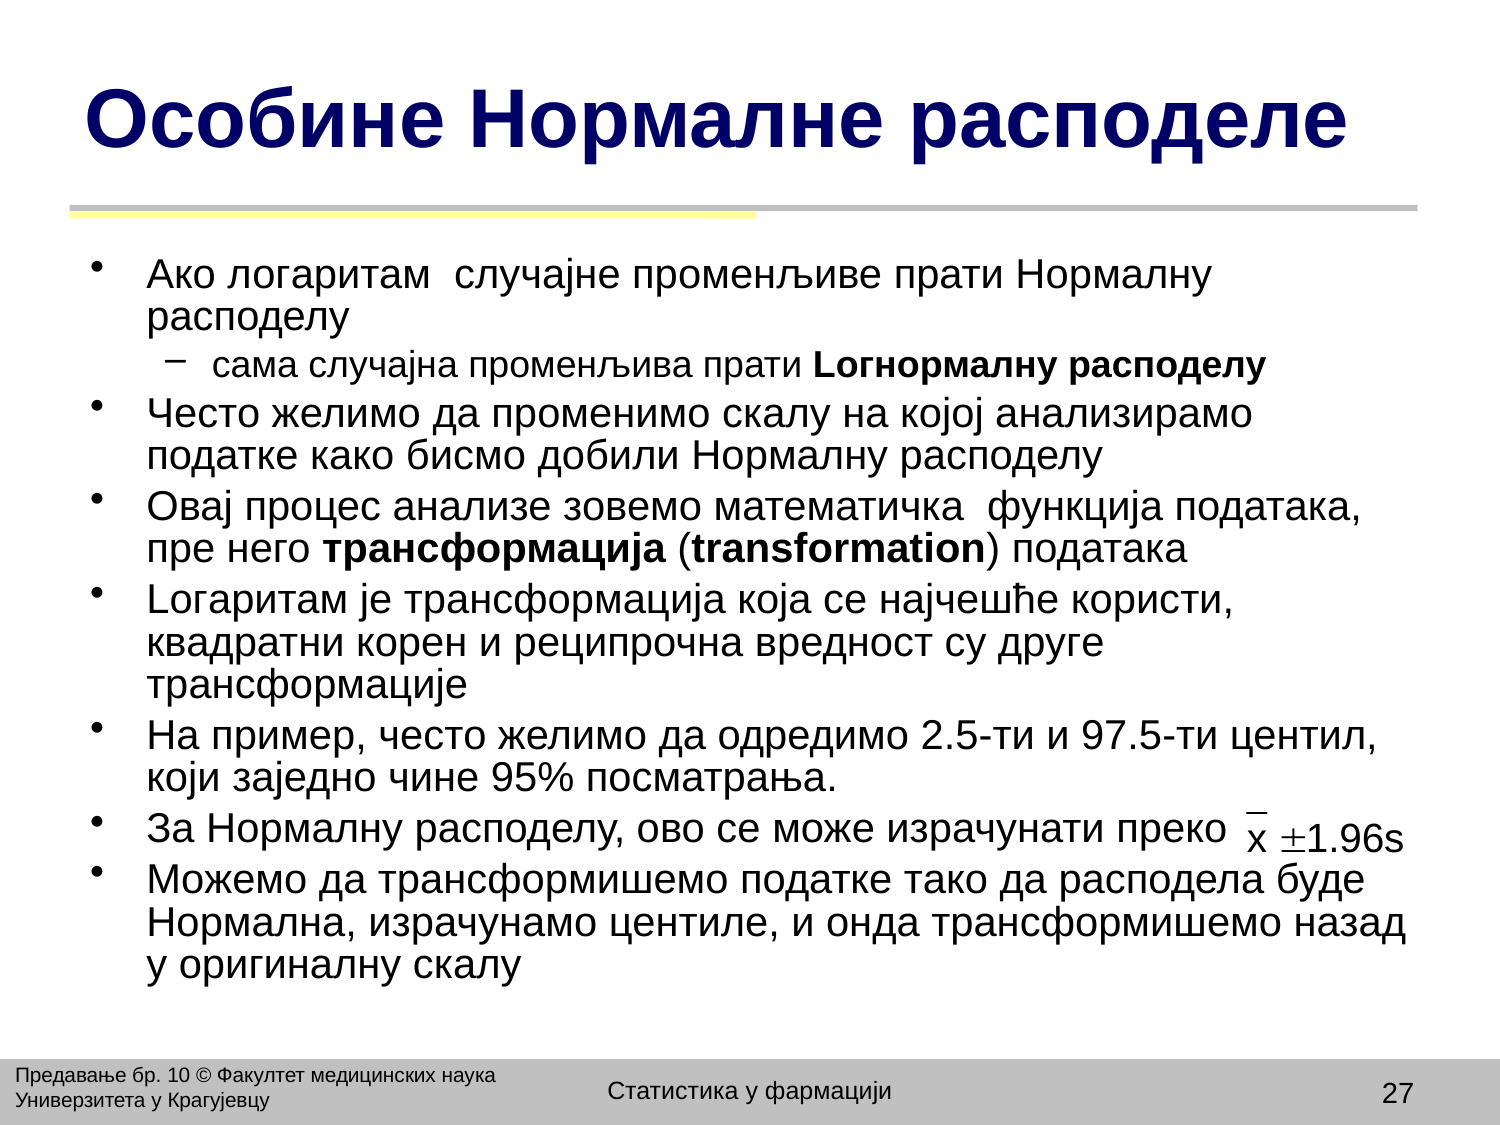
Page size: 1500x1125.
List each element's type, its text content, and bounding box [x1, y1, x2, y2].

slide_number 27 [1079, 1066, 1430, 1125]
list Aко логаритам случајне променљиве прати Нормалну расподелу сама случајна променљива прати Lогнормалну расподелу Често желимо да променимо скалу на којој анализирамо податке како бисмо добили Нормалну расподелу Овај процес анализе зовемо математичка функција података, пре него трансформација (transformation) података Lогаритам је трансформација која се најчешће користи, квадратни корен и реципрочна вредност су друге трансформације На пример, често желимо да одредимо 2.5-ти и 97.5-ти центил, који заједно чине 95% посматрања. За Нормалну расподелу, ово се може израчунати преко Mожемо да трансформишемо податке тако да расподела буде Нормална, израчунамо центиле, и онда трансформишемо назад у оригиналну скалу [74, 246, 1426, 1023]
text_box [1238, 803, 1414, 865]
slide_number Предавање бр. 10 © Факултет медицинских наука Универзитета у Крагујевцу [0, 1053, 622, 1108]
title Особине Нормалне расподеле [69, 19, 1426, 208]
footer Статистика у фармацији [512, 1066, 988, 1125]
